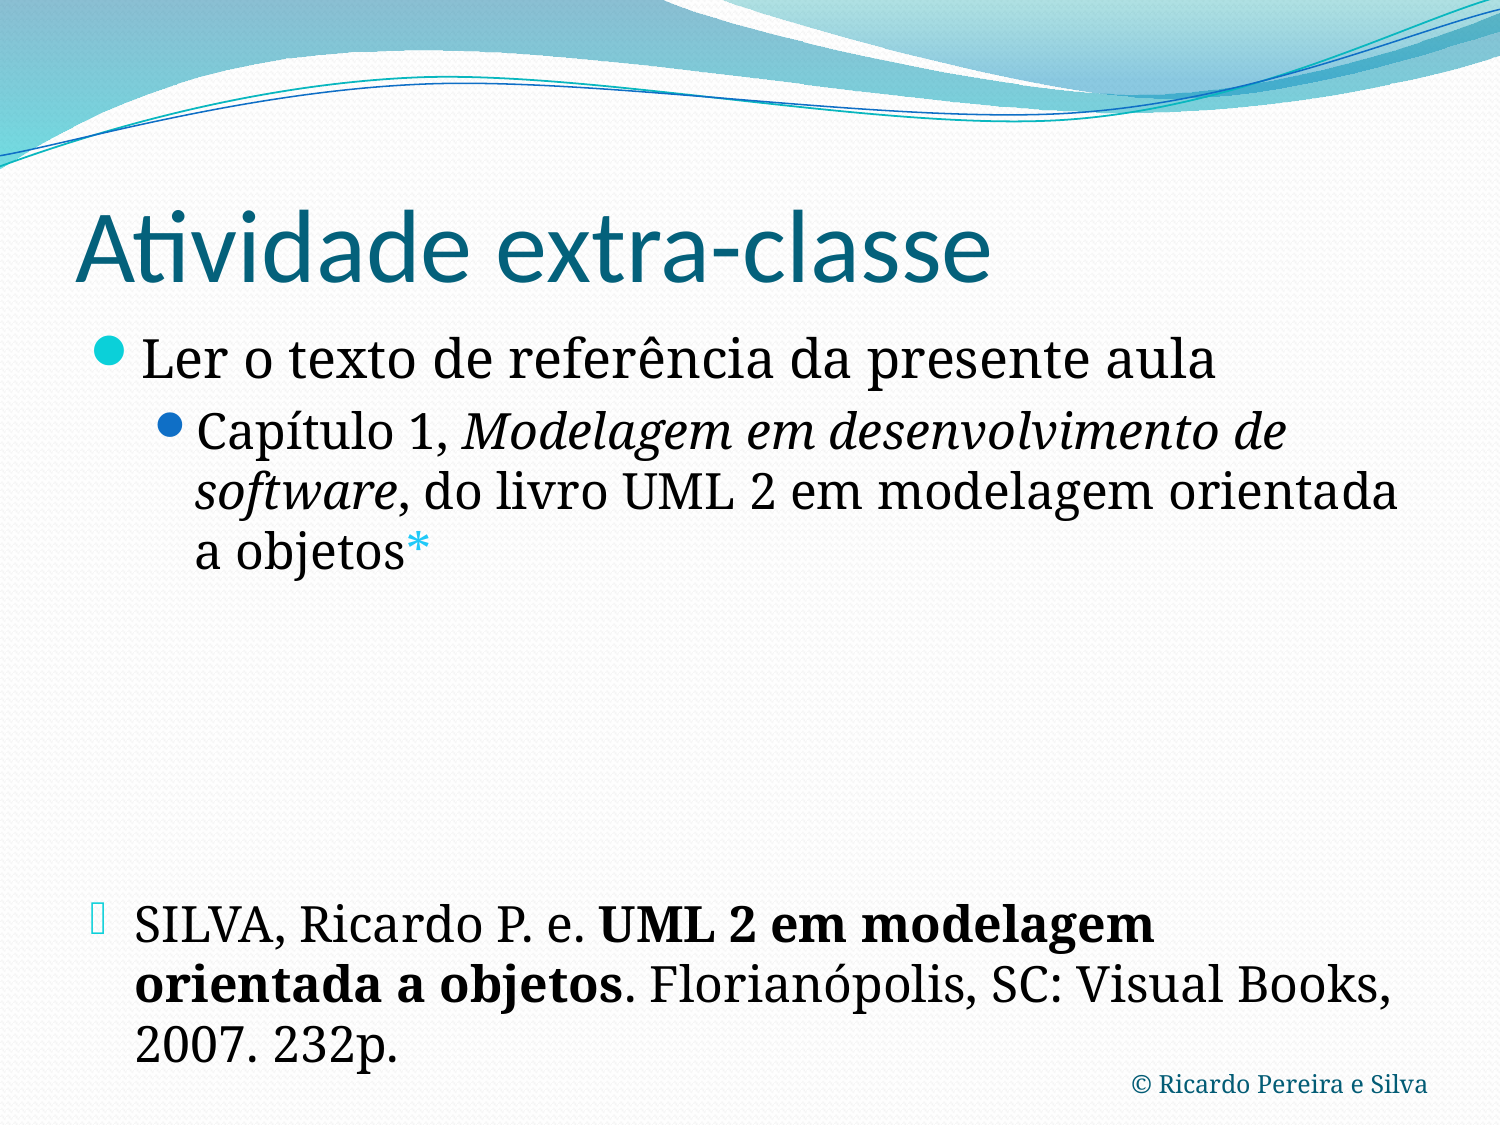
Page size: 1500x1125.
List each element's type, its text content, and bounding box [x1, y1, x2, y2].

footer © Ricardo Pereira e Silva [1101, 1042, 1429, 1103]
list Ler o texto de referência da presente aula Capítulo 1, Modelagem em desenvolvimento de software, do livro UML 2 em modelagem orientada a objetos* SILVA, Ricardo P. e. UML 2 em modelagem orientada a objetos. Florianópolis, SC: Visual Books, 2007. 232p. [75, 317, 1425, 1038]
title Atividade extra-classe [75, 115, 1425, 303]
